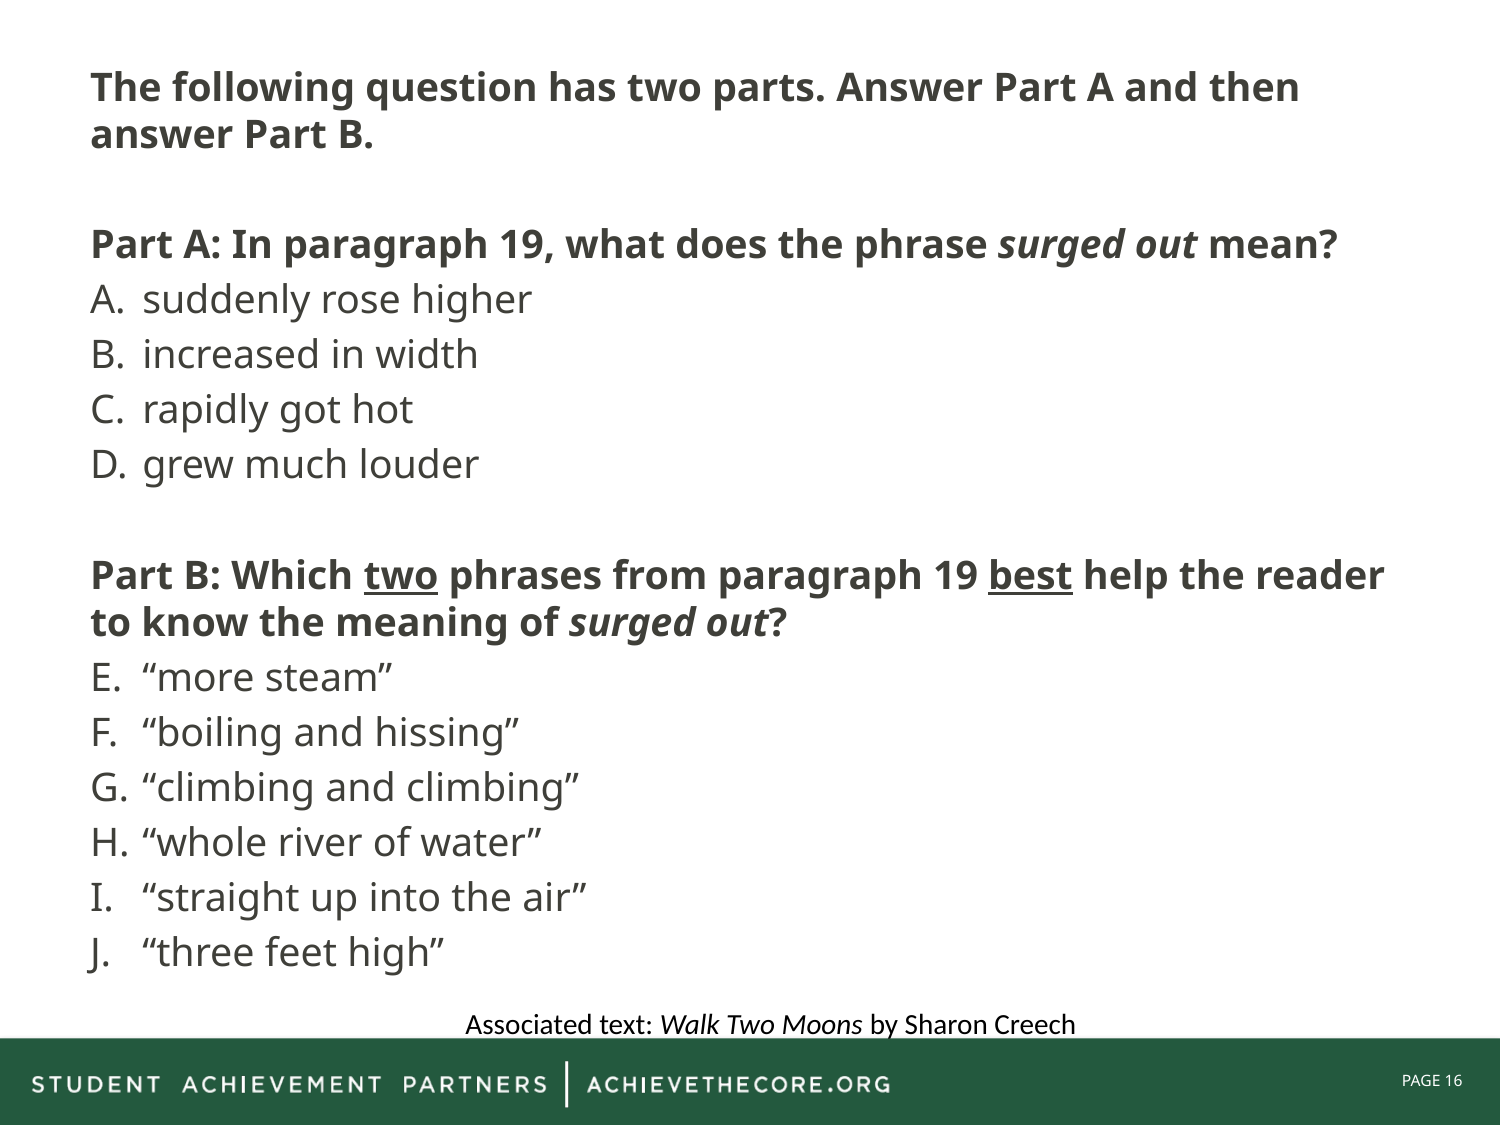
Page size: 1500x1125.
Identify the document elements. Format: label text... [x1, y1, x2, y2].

text_box Associated text: Walk Two Moons by Sharon Creech [450, 997, 1092, 1048]
list The following question has two parts. Answer Part A and then answer Part B. Part A: In paragraph 19, what does the phrase surged out mean? suddenly rose higher increased in width rapidly got hot grew much louder Part B: Which two phrases from paragraph 19 best help the reader to know the meaning of surged out? “more steam” “boiling and hissing” “climbing and climbing” “whole river of water” “straight up into the air” “three feet high” [75, 54, 1425, 998]
